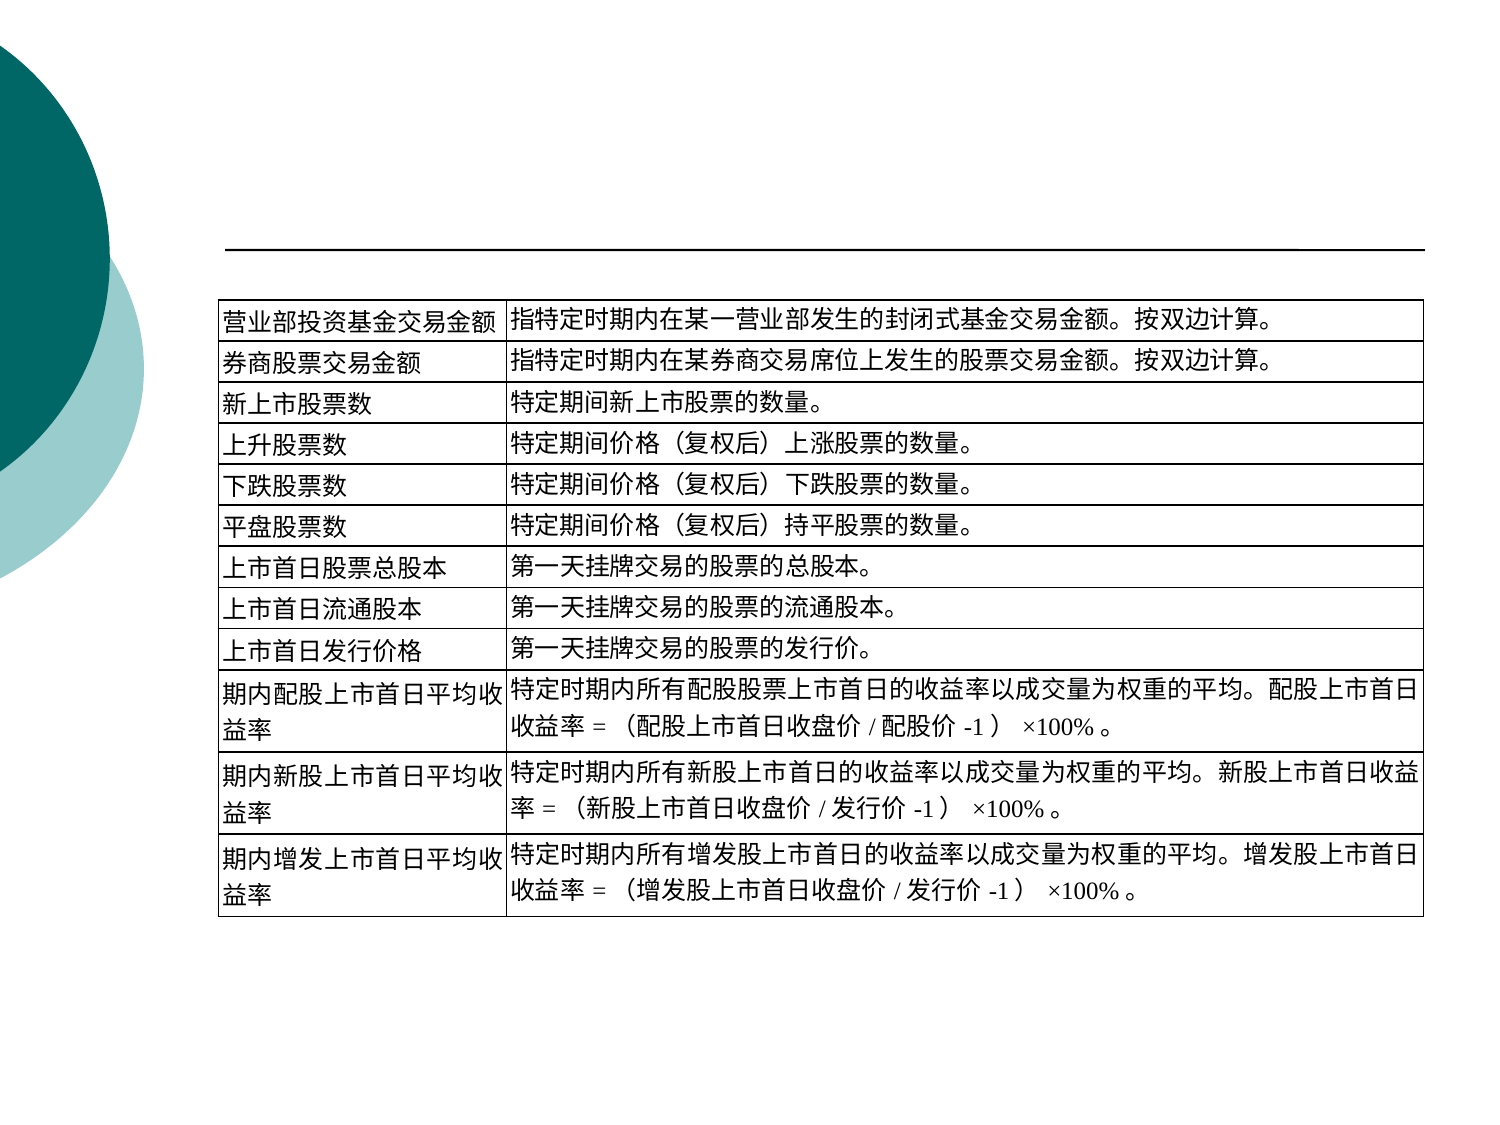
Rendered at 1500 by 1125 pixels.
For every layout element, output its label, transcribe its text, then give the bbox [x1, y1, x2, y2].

table_cell 上市首日股票总股本 [219, 547, 506, 587]
table_cell 第一天挂牌交易的股票的发行价。 [507, 629, 1423, 669]
table_cell 平盘股票数 [219, 506, 506, 545]
table_cell 券商股票交易金额 [219, 342, 506, 381]
table_cell 期内配股上市首日平均收益率 [219, 671, 506, 751]
table_cell 特定期间价格（复权后）持平股票的数量。 [507, 506, 1423, 545]
table_cell 特定期间新上市股票的数量。 [507, 383, 1423, 422]
table_cell 新上市股票数 [219, 383, 506, 422]
table_cell 特定时期内所有增发股上市首日的收益率以成交量为权重的平均。增发股上市首日收益率=（增发股上市首日收盘价/发行价-1）×100%。 [507, 835, 1423, 916]
table_cell 特定时期内所有新股上市首日的收益率以成交量为权重的平均。新股上市首日收益率=（新股上市首日收盘价/发行价-1）×100%。 [507, 753, 1423, 833]
table_cell 第一天挂牌交易的股票的流通股本。 [507, 588, 1423, 628]
table_cell 上市首日发行价格 [219, 629, 506, 669]
table_cell 期内新股上市首日平均收益率 [219, 753, 506, 833]
table_cell 指特定时期内在某券商交易席位上发生的股票交易金额。按双边计算。 [507, 342, 1423, 381]
table_cell 特定期间价格（复权后）上涨股票的数量。 [507, 424, 1423, 463]
table_cell 上升股票数 [219, 424, 506, 463]
table_cell 第一天挂牌交易的股票的总股本。 [507, 547, 1423, 587]
table_cell 上市首日流通股本 [219, 588, 506, 628]
table_cell 下跌股票数 [219, 465, 506, 504]
table_cell 期内增发上市首日平均收益率 [219, 835, 506, 916]
table_header 营业部投资基金交易金额 [219, 301, 506, 340]
table_header 指特定时期内在某一营业部发生的封闭式基金交易金额。按双边计算。 [507, 301, 1423, 340]
table_cell 特定时期内所有配股股票上市首日的收益率以成交量为权重的平均。配股上市首日收益率=（配股上市首日收盘价/配股价-1）×100%。 [507, 671, 1423, 751]
table_cell 特定期间价格（复权后）下跌股票的数量。 [507, 465, 1423, 504]
